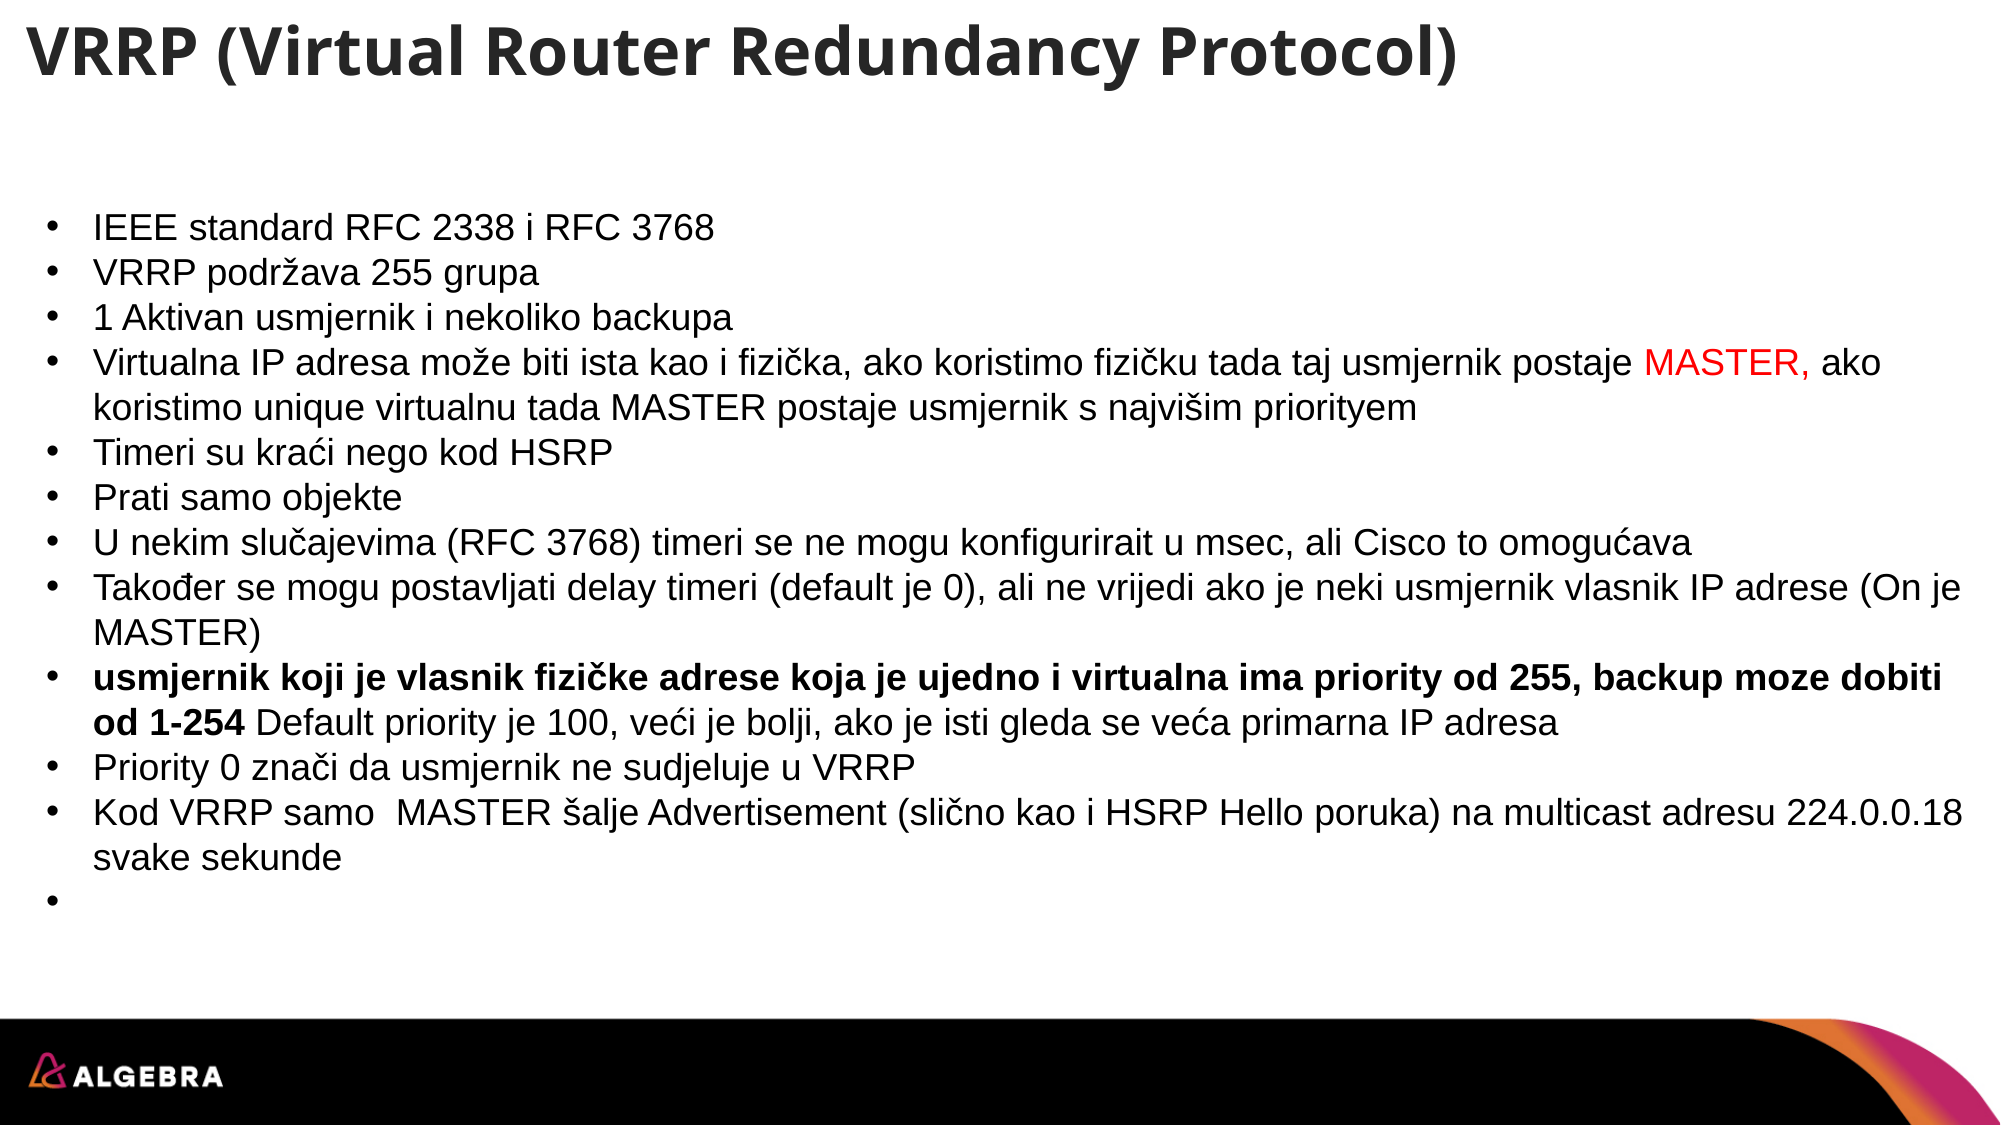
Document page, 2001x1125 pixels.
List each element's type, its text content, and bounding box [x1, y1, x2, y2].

picture [0, 0, 2001, 1125]
text_box IEEE standard RFC 2338 i RFC 3768 VRRP podržava 255 grupa 1 Aktivan usmjernik i nekoliko backupa Virtualna IP adresa može biti ista kao i fizička, ako koristimo fizičku tada taj usmjernik postaje MASTER, ako koristimo unique virtualnu tada MASTER postaje usmjernik s najvišim priorityem Timeri su kraći nego kod HSRP Prati samo objekte U nekim slučajevima (RFC 3768) timeri se ne mogu konfigurirait u msec, ali Cisco to omogućava Također se mogu postavljati delay timeri (default je 0), ali ne vrijedi ako je neki usmjernik vlasnik IP adrese (On je MASTER) usmjernik koji je vlasnik fizičke adrese koja je ujedno i virtualna ima priority od 255, backup moze dobiti od 1-254 Default priority je 100, veći je bolji, ako je isti gleda se veća primarna IP adresa Priority 0 znači da usmjernik ne sudjeluje u VRRP Kod VRRP samo MASTER šalje Advertisement (slično kao i HSRP Hello poruka) na multicast adresu 224.0.0.18 svake sekunde [31, 195, 2000, 931]
title VRRP (Virtual Router Redundancy Protocol) [11, 10, 1959, 187]
